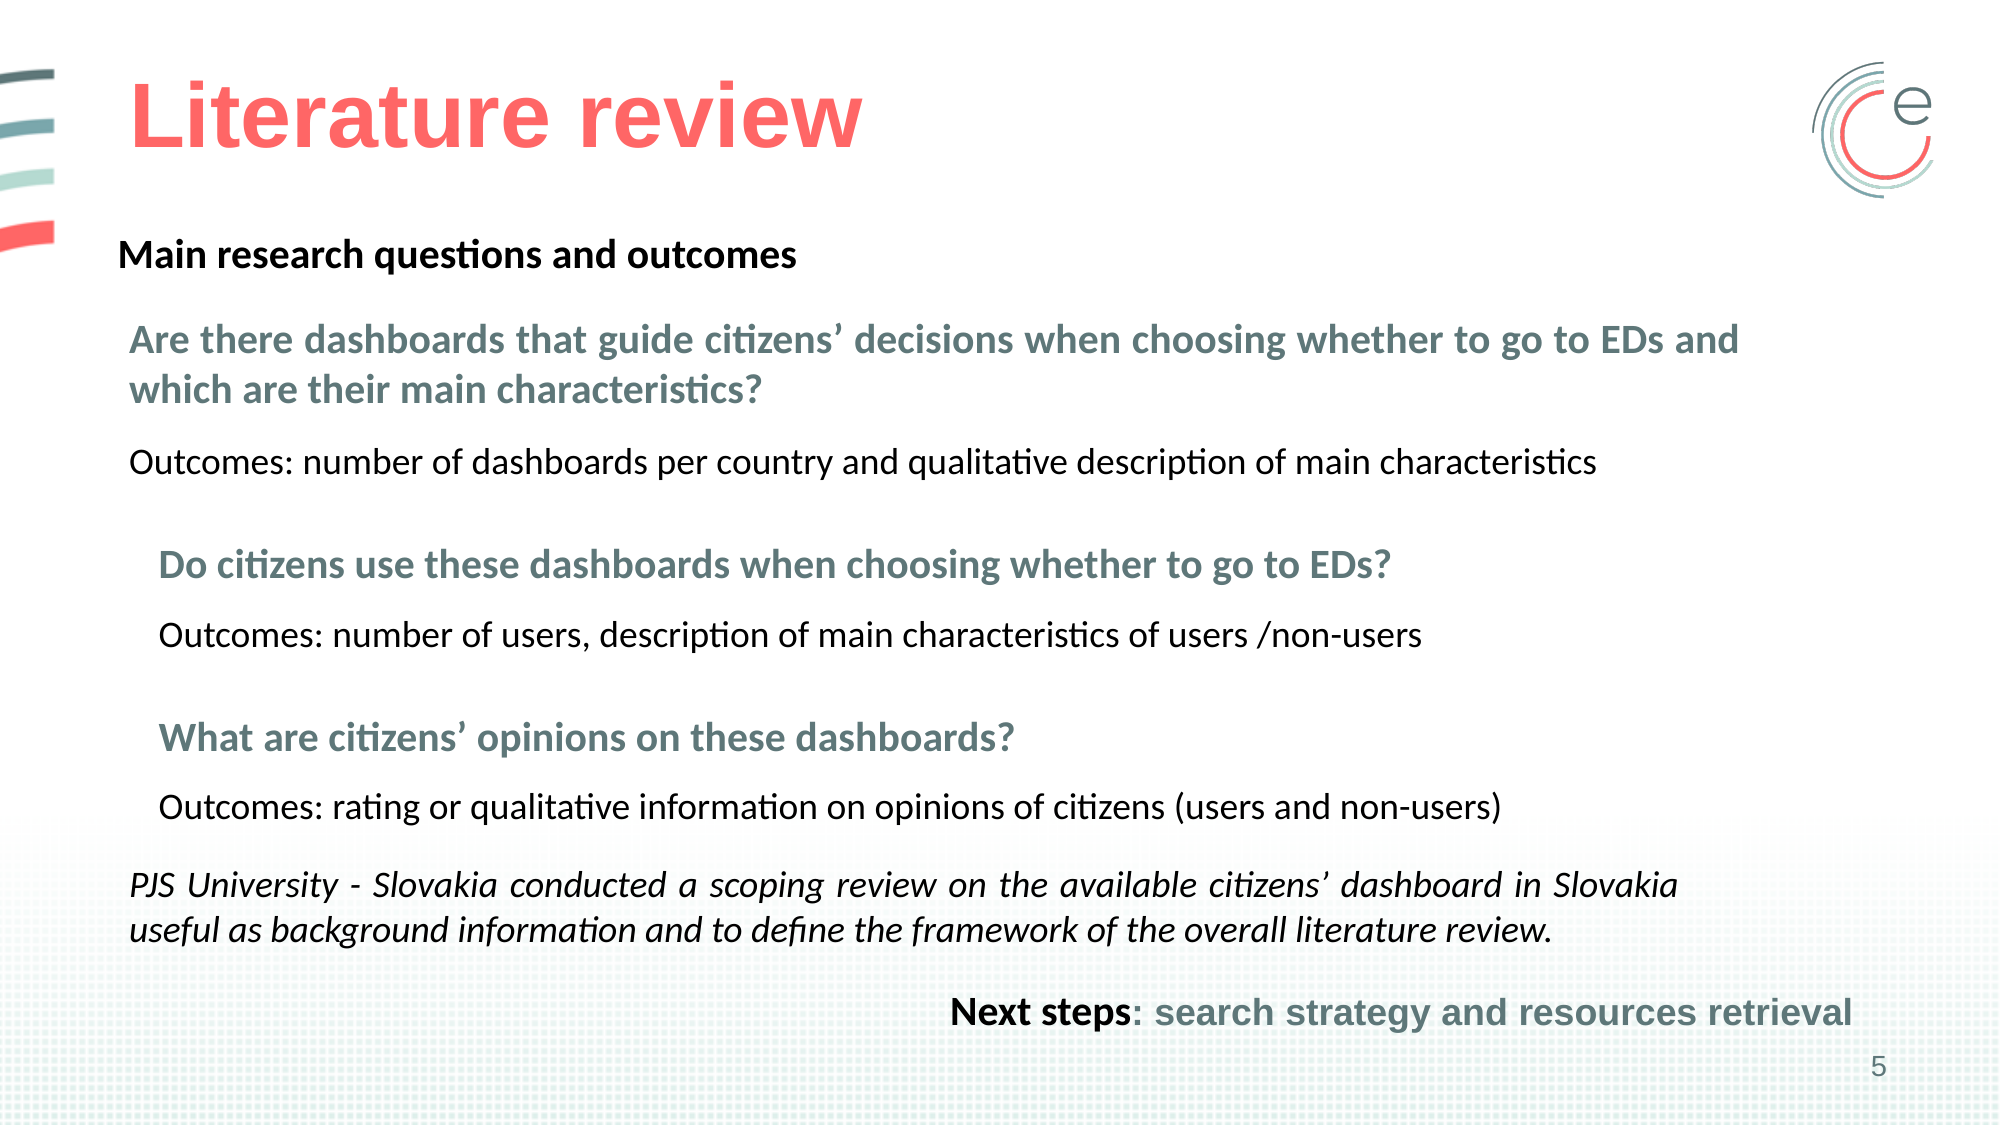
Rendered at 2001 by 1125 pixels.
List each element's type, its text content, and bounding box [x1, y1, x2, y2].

title Literature review [114, 61, 1626, 199]
text_box Main research questions and outcomes [102, 219, 1000, 284]
text_box Next steps: search strategy and resources retrieval [935, 976, 2000, 1042]
picture [0, 0, 2001, 1125]
text_box PJS University - Slovakia conducted a scoping review on the available citizens’ dashboard in Slovakia useful as background information and to define the framework of the overall literature review. [114, 852, 1695, 958]
text_box Are there dashboards that guide citizens’ decisions when choosing whether to go to EDs and which are their main characteristics? Outcomes: number of dashboards per country and qualitative description of main characteristics Do citizens use these dashboards when choosing whether to go to EDs? Outcomes: number of users, description of main characteristics of users /non-users What are citizens’ opinions on these dashboards? Outcomes: rating or qualitative information on opinions of citizens (users and non-users) [114, 304, 1757, 902]
